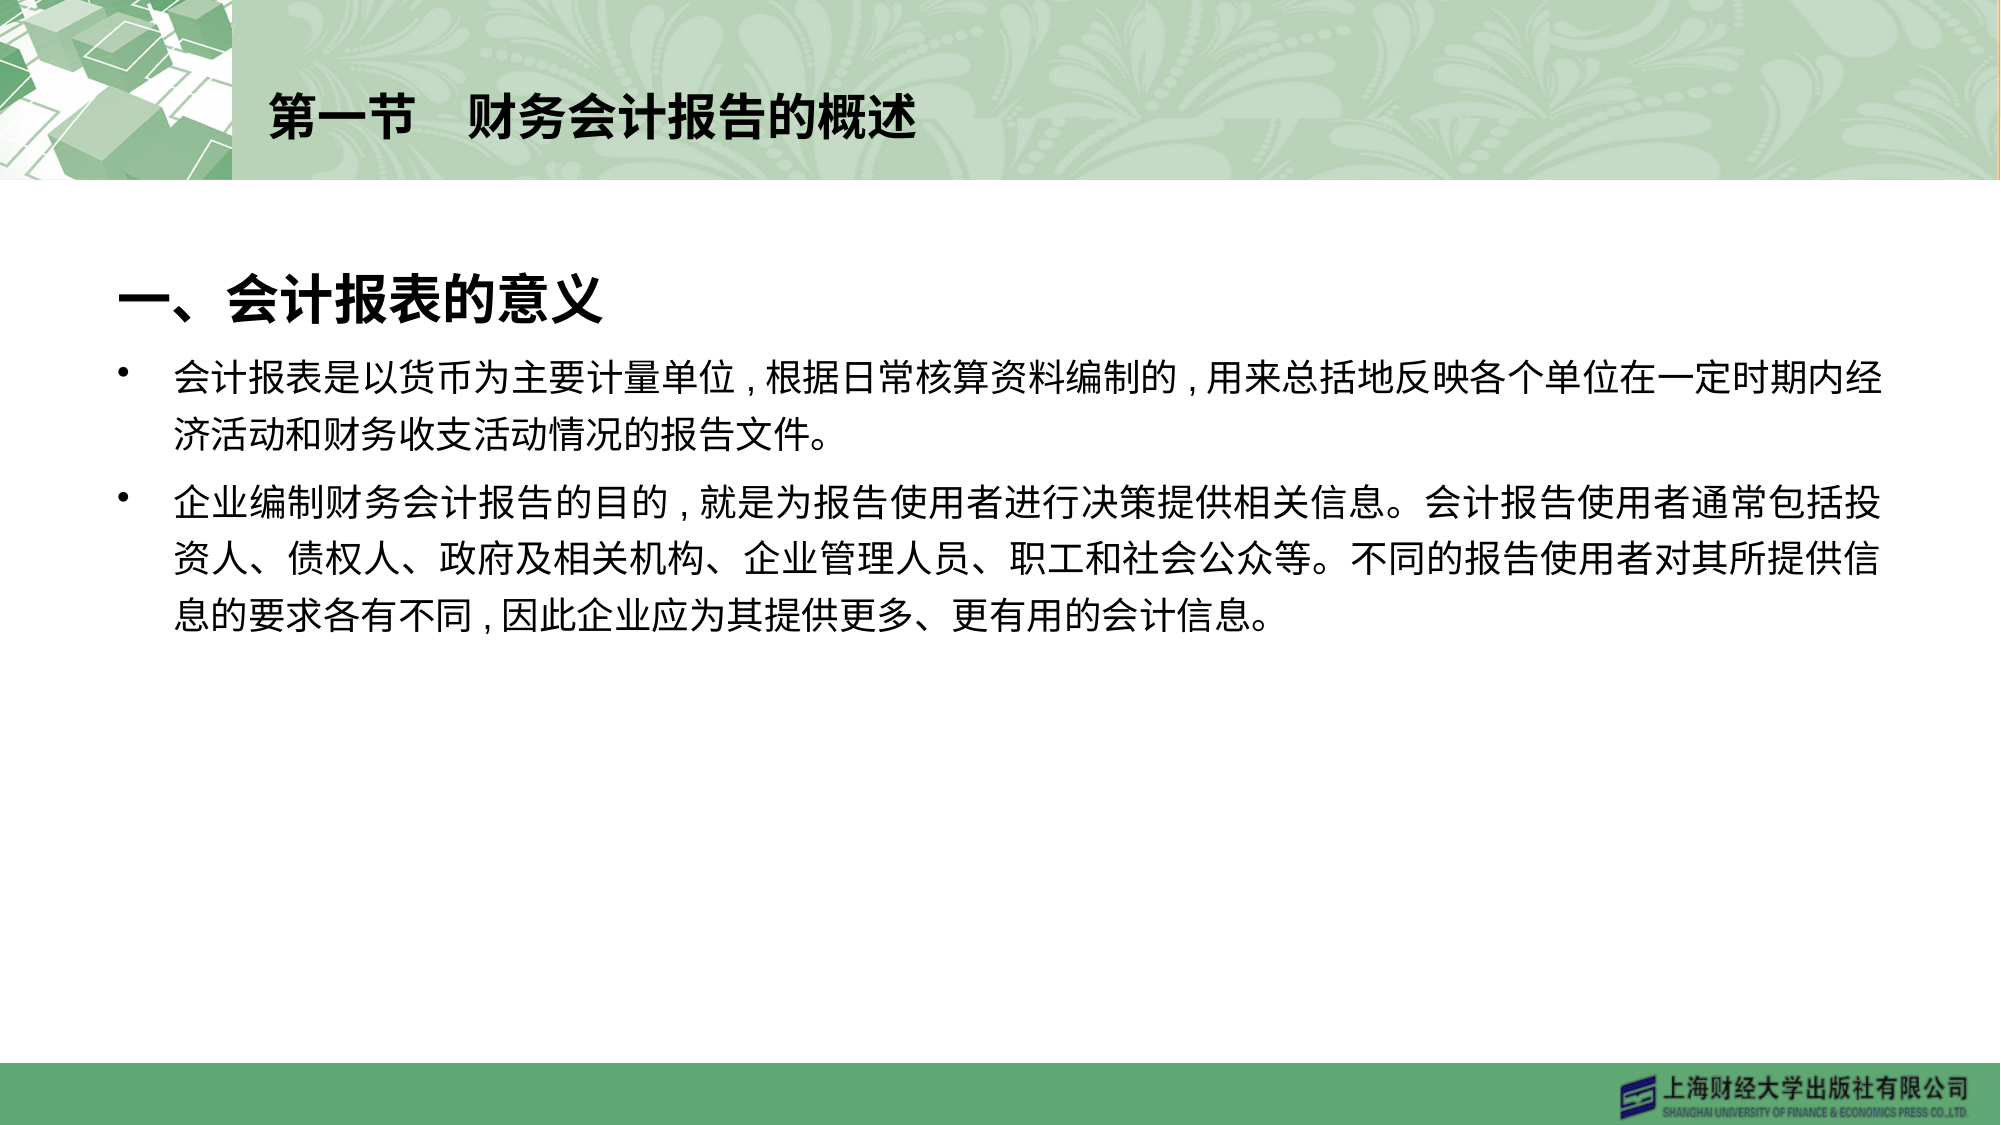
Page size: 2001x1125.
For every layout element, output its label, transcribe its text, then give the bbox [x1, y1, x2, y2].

list 一、会计报表的意义 会计报表是以货币为主要计量单位,根据日常核算资料编制的,用来总括地反映各个单位在一定时期内经济活动和财务收支活动情况的报告文件。 企业编制财务会计报告的目的,就是为报告使用者进行决策提供相关信息。会计报告使用者通常包括投资人、债权人、政府及相关机构、企业管理人员、职工和社会公众等。不同的报告使用者对其所提供信息的要求各有不同,因此企业应为其提供更多、更有用的会计信息。 [102, 241, 1898, 1065]
title 第一节 财务会计报告的概述 [252, 64, 1609, 168]
picture [0, 0, 2001, 1125]
